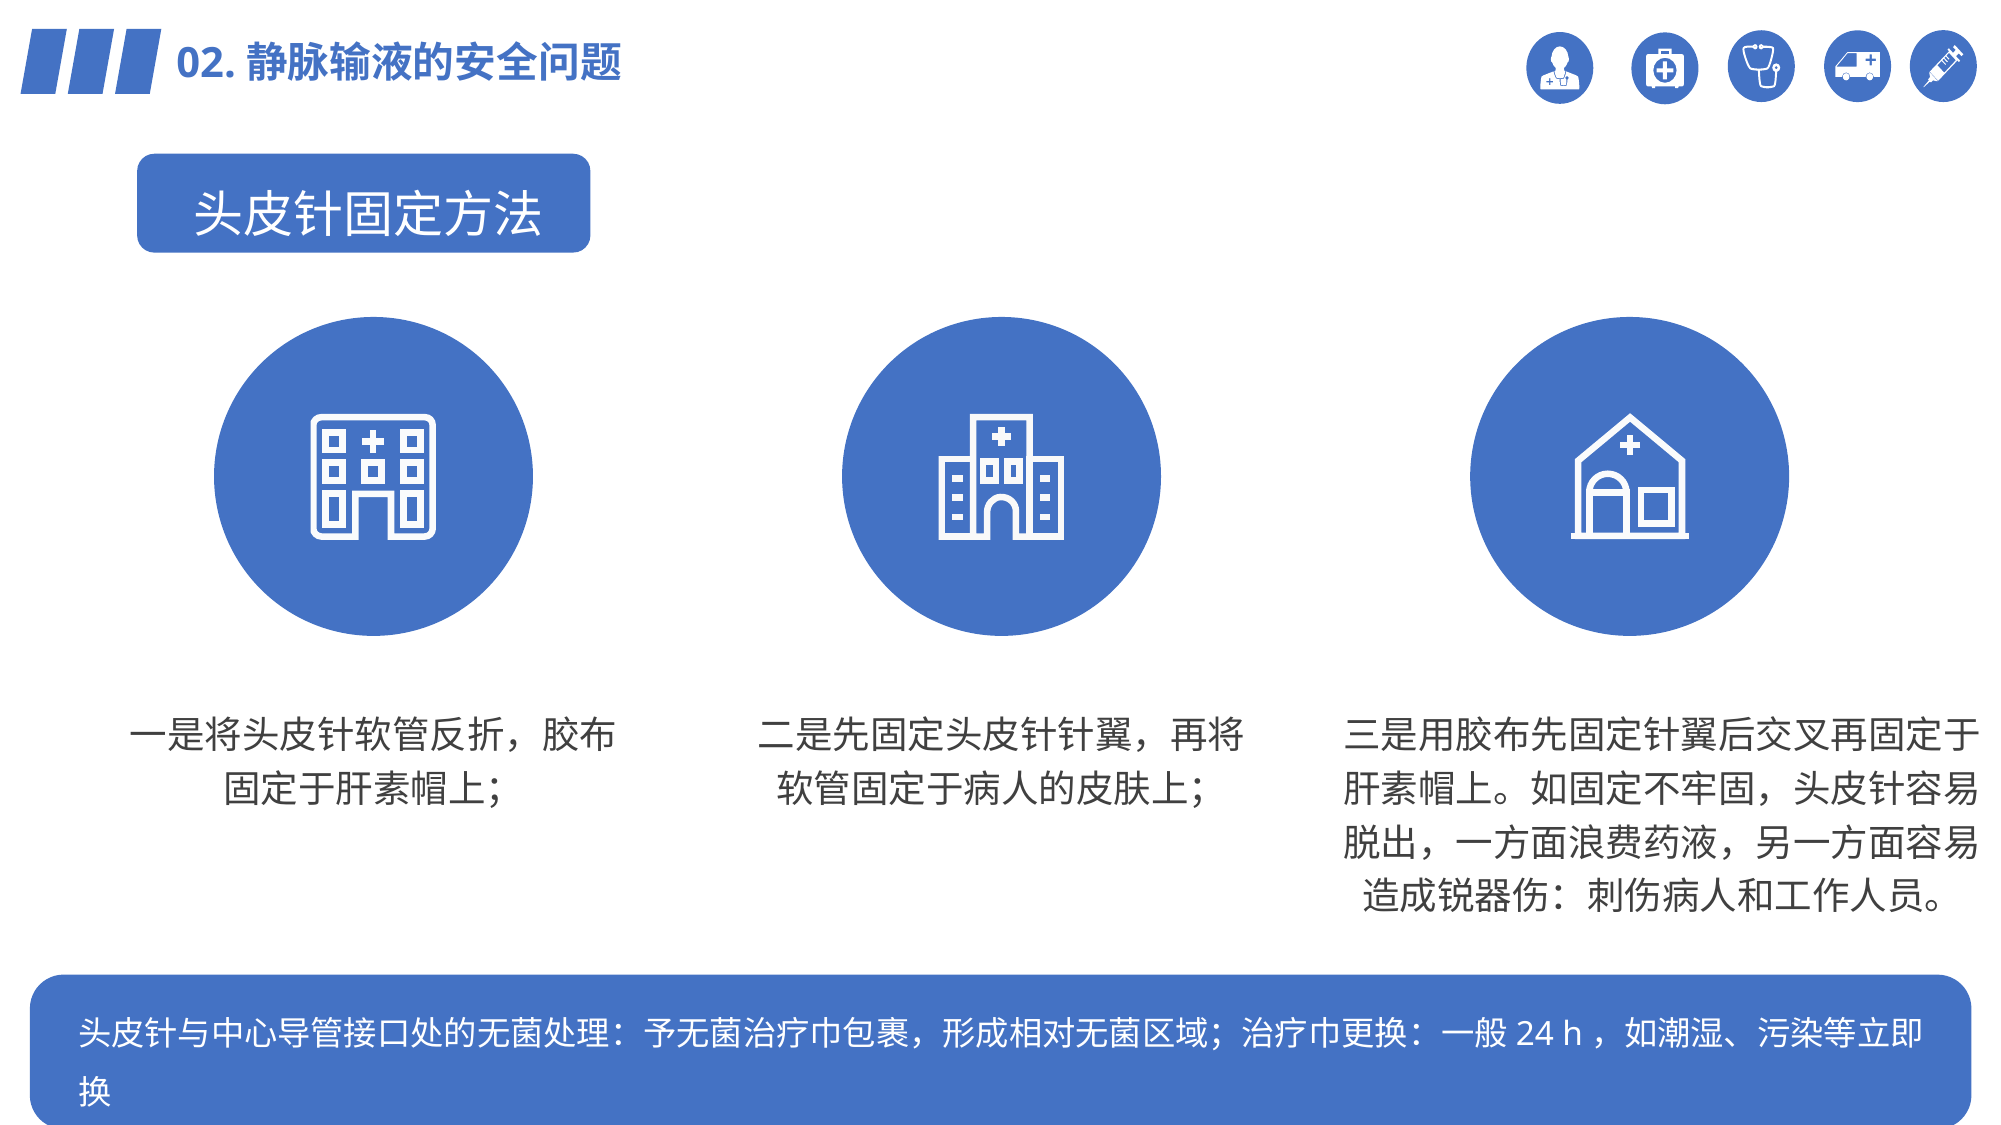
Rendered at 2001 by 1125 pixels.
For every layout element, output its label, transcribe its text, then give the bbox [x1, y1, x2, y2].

text_box 头皮针与中心导管接口处的无菌处理：予无菌治疗巾包裹，形成相对无菌区域；治疗巾更换：一般24 h，如潮湿、污染等立即换 [29, 974, 1972, 1125]
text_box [1470, 316, 1790, 636]
text_box 三是用胶布先固定针翼后交叉再固定于肝素帽上。如固定不牢固，头皮针容易脱出，一方面浪费药液，另一方面容易造成锐器伤：刺伤病人和工作人员。 [1324, 694, 2000, 925]
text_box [138, 145, 590, 252]
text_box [842, 316, 1161, 636]
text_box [213, 316, 533, 636]
text_box 二是先固定头皮针针翼，再将软管固定于病人的皮肤上； [742, 694, 1261, 817]
text_box 一是将头皮针软管反折，胶布固定于肝素帽上； [114, 694, 633, 817]
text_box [20, 28, 703, 94]
